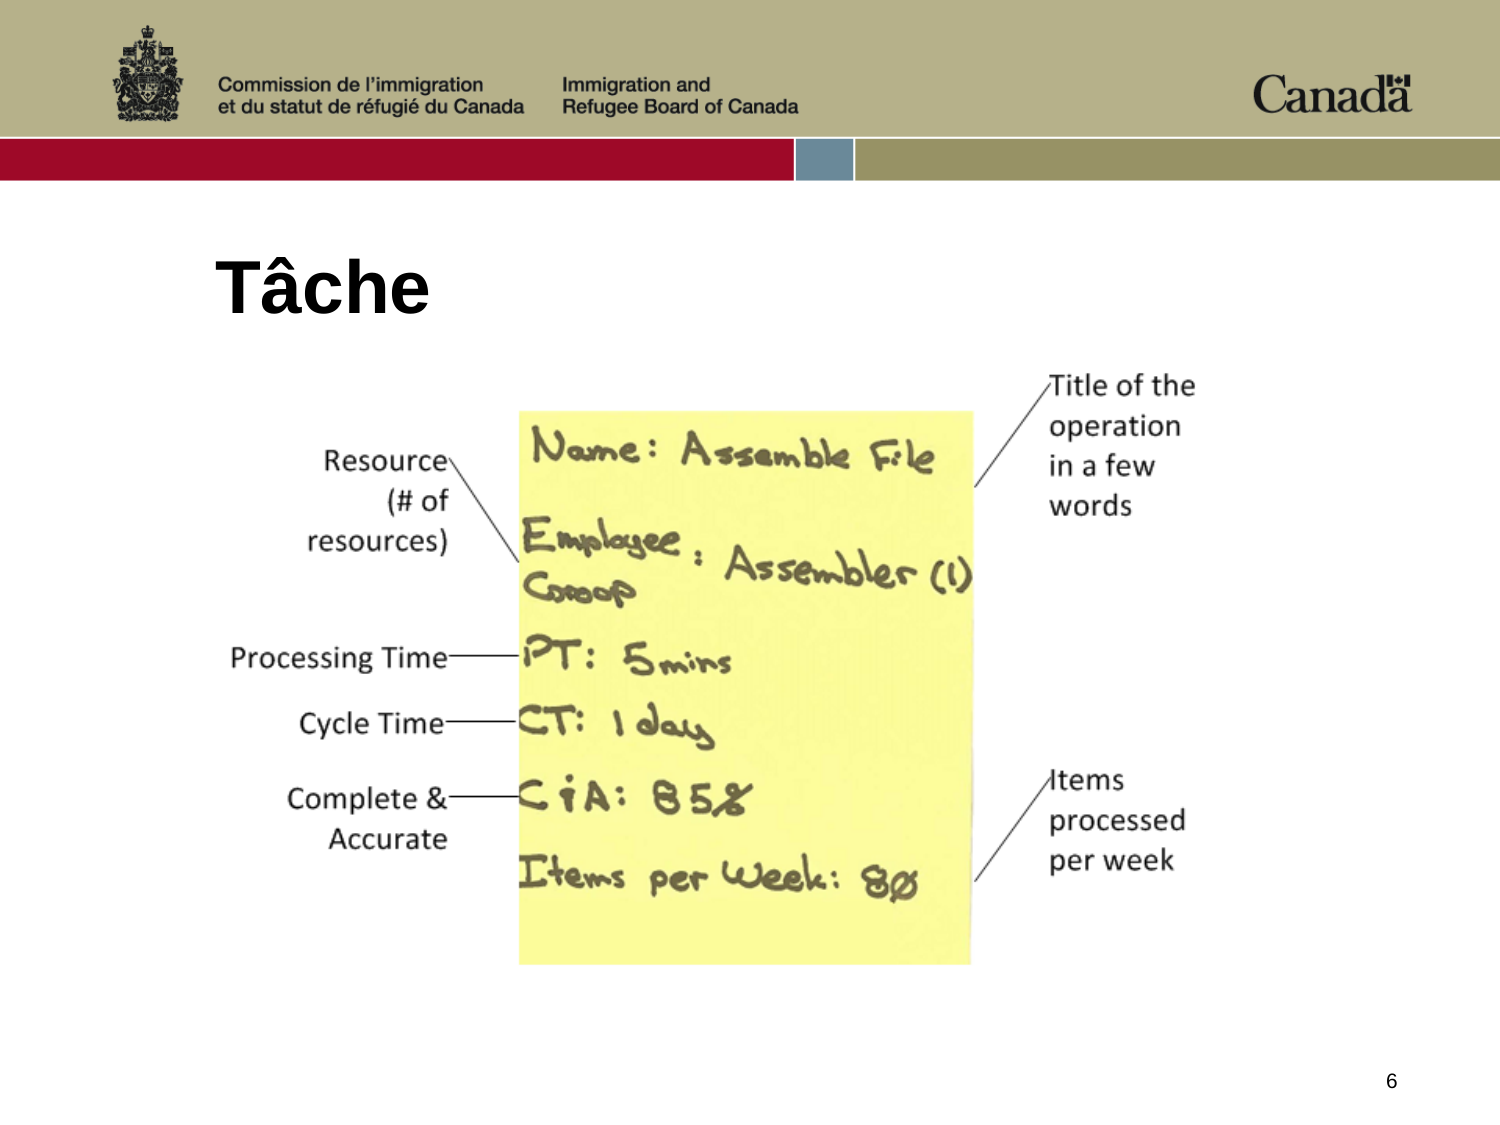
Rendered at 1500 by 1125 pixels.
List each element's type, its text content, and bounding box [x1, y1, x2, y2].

picture [0, 0, 1500, 1125]
title Tâche [200, 237, 1413, 425]
slide_number 6 [1099, 1024, 1413, 1101]
